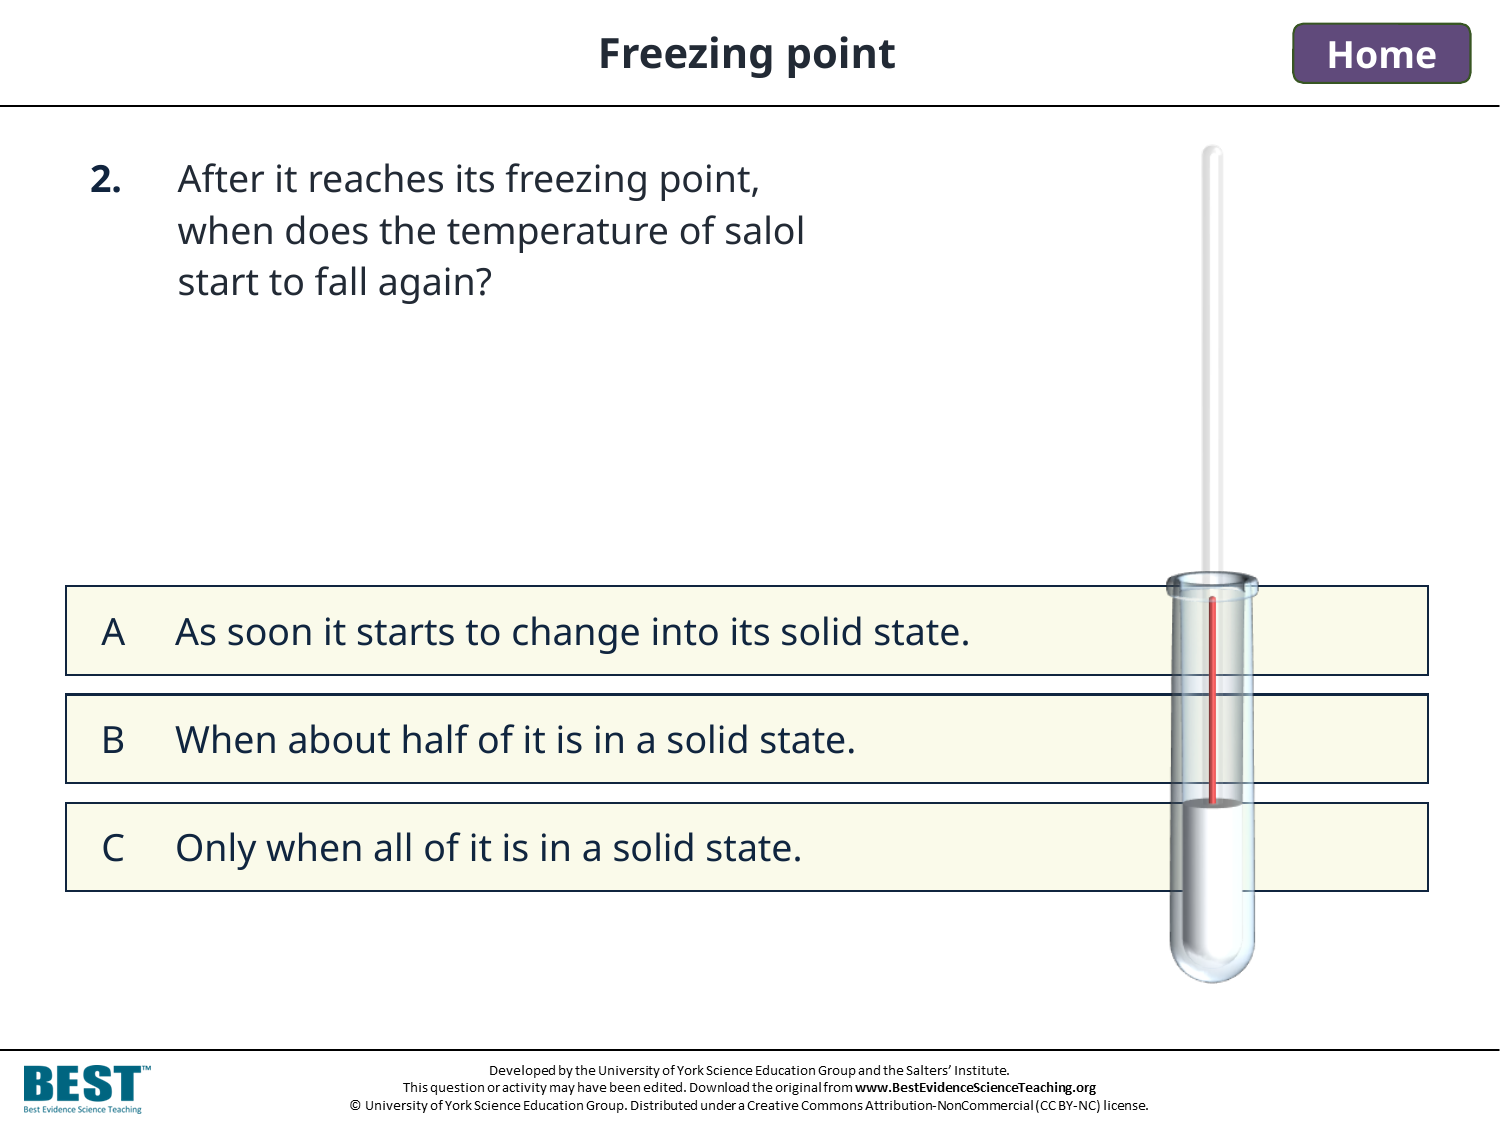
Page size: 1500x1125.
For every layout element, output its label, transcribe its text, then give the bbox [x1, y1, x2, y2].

text_box Home [1292, 22, 1472, 84]
picture [0, 105, 1500, 1125]
text_box Freezing point [23, 4, 1471, 99]
